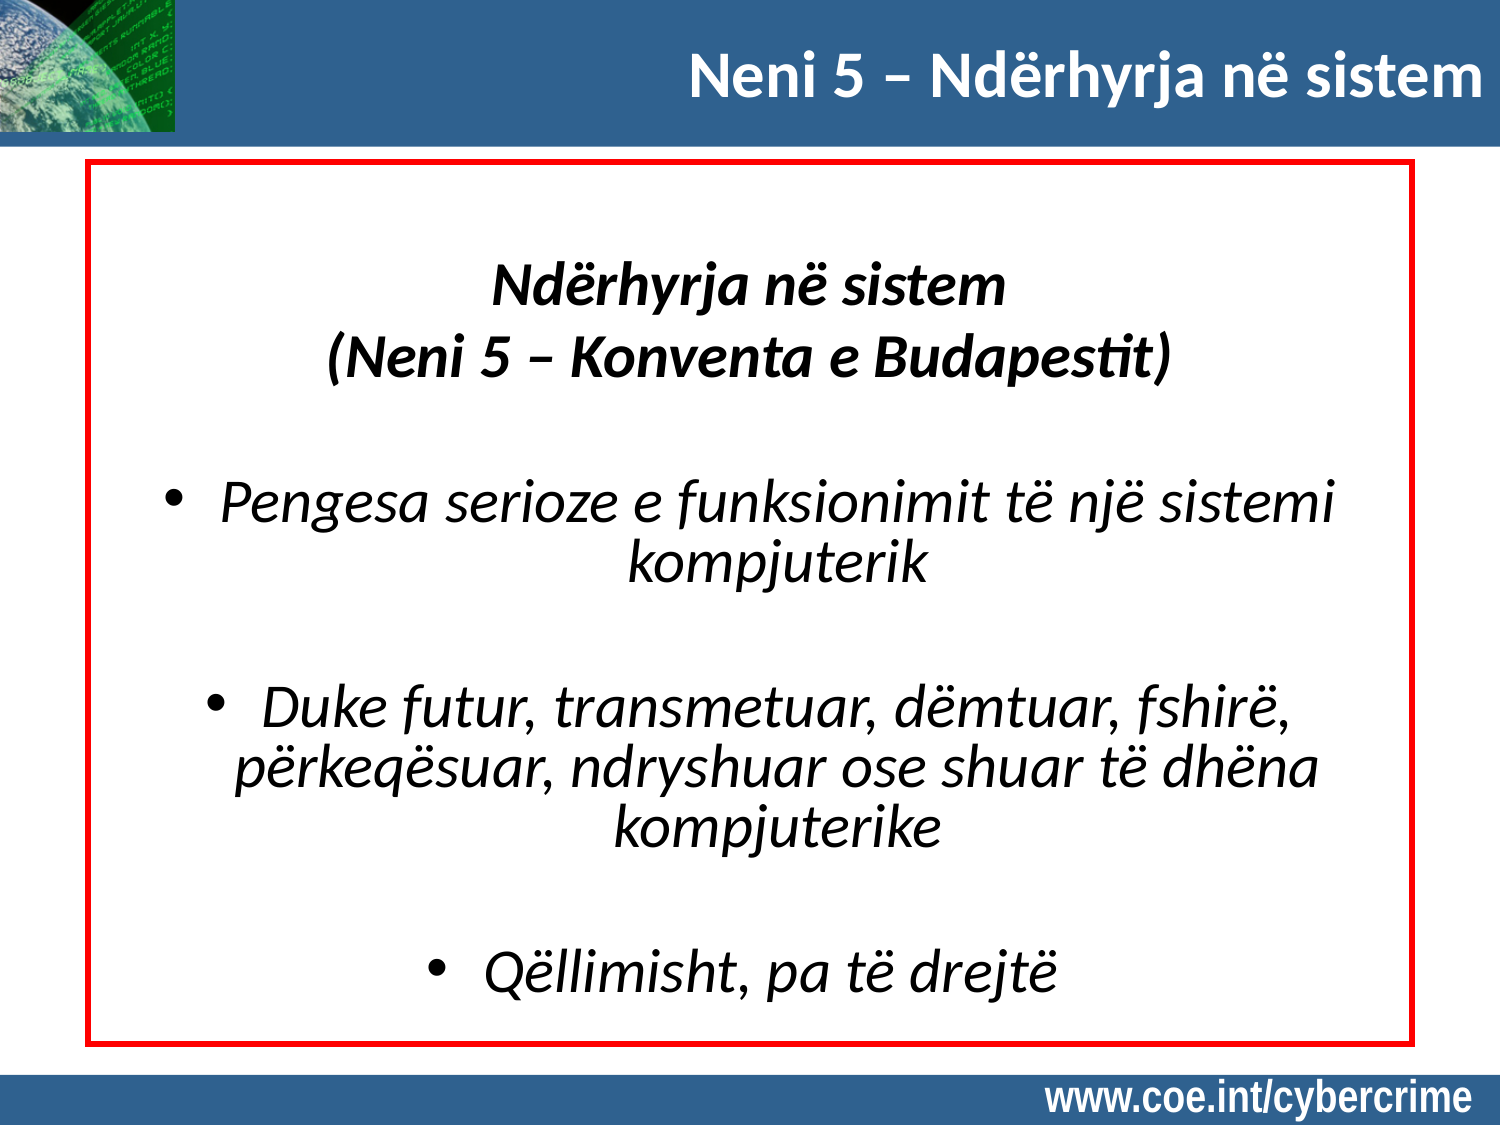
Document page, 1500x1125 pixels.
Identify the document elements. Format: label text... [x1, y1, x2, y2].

text_box www.coe.int/cybercrime [1030, 1059, 1500, 1125]
text_box [0, 1073, 1030, 1125]
text_box Neni 5 – Ndërhyrja në sistem [0, 0, 1500, 149]
picture [0, 0, 175, 132]
text_box Ndërhyrja në sistem (Neni 5 – Konventa e Budapestit) Pengesa serioze e funksionimit të një sistemi kompjuterik Duke futur, transmetuar, dëmtuar, fshirë, përkeqësuar, ndryshuar ose shuar të dhëna kompjuterike Qëllimisht, pa të drejtë [87, 162, 1413, 1045]
